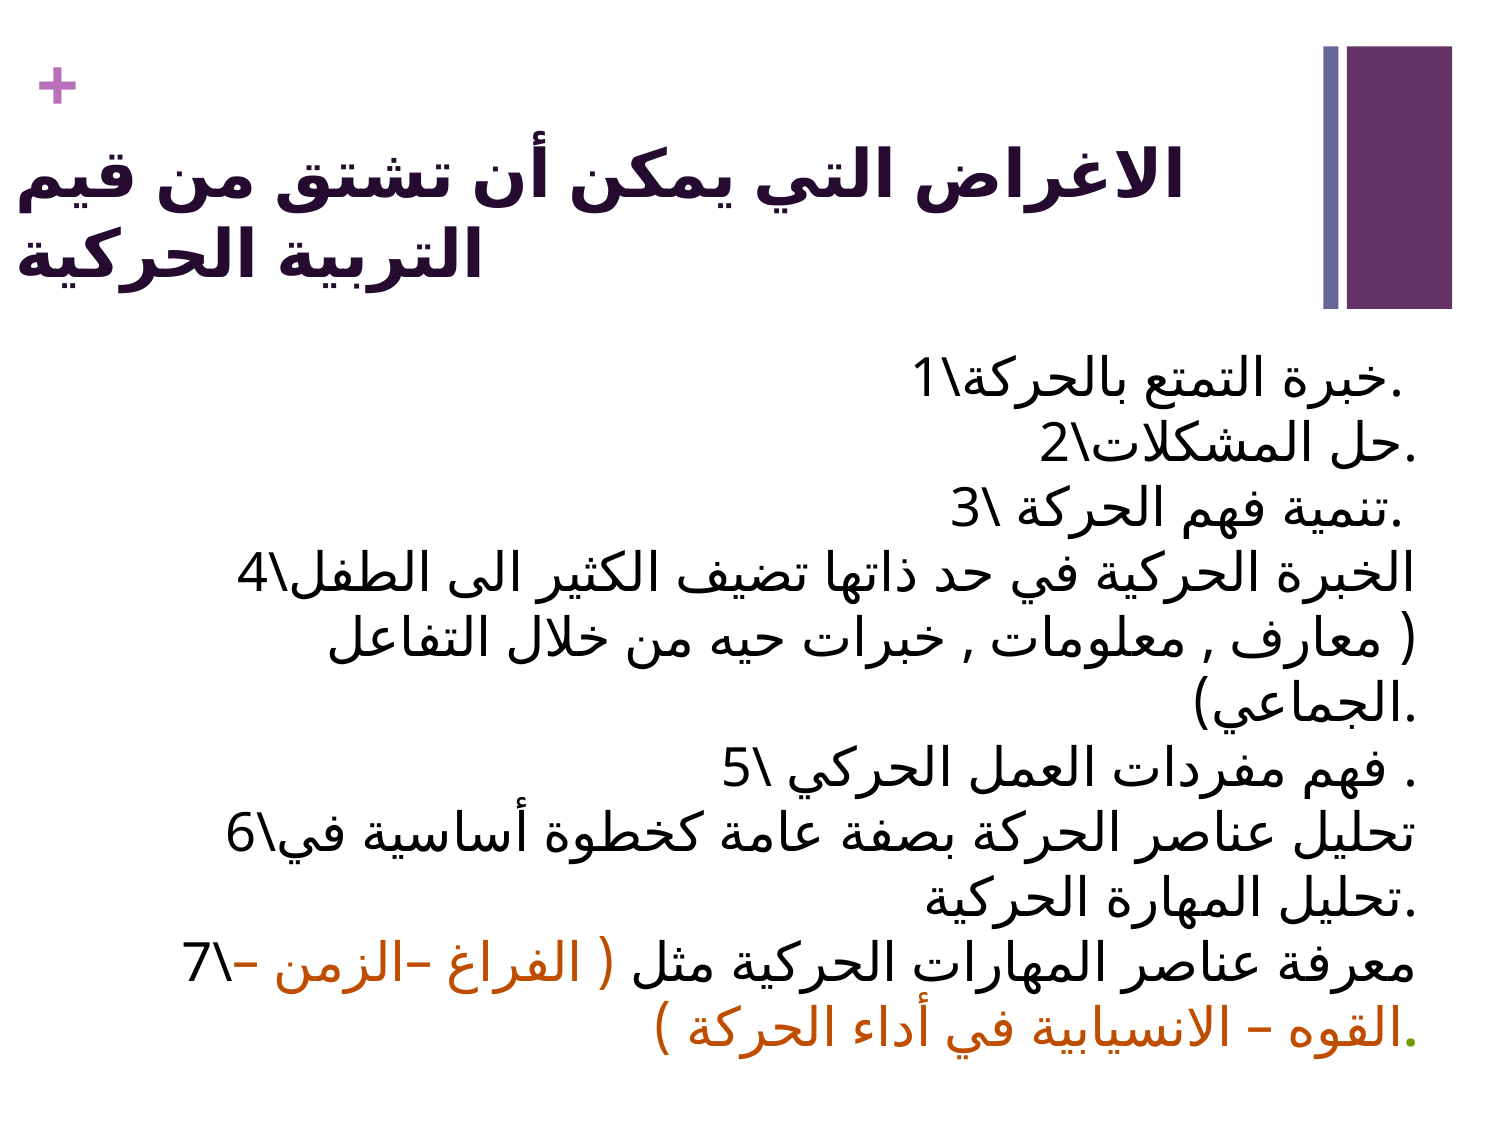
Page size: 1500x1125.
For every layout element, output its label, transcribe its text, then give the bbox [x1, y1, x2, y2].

text_box 1\خبرة التمتع بالحركة. 2\حل المشكلات. 3\ تنمية فهم الحركة. 4\الخبرة الحركية في حد ذاتها تضيف الكثير الى الطفل ( معارف , معلومات , خبرات حيه من خلال التفاعل الجماعي). 5\ فهم مفردات العمل الحركي . 6\تحليل عناصر الحركة بصفة عامة كخطوة أساسية في تحليل المهارة الحركية. 7\معرفة عناصر المهارات الحركية مثل ( الفراغ –الزمن – القوه – الانسيابية في أداء الحركة ). [95, 335, 1433, 1065]
title الاغراض التي يمكن أن تشتق من قيم التربية الحركية [0, 123, 1407, 282]
